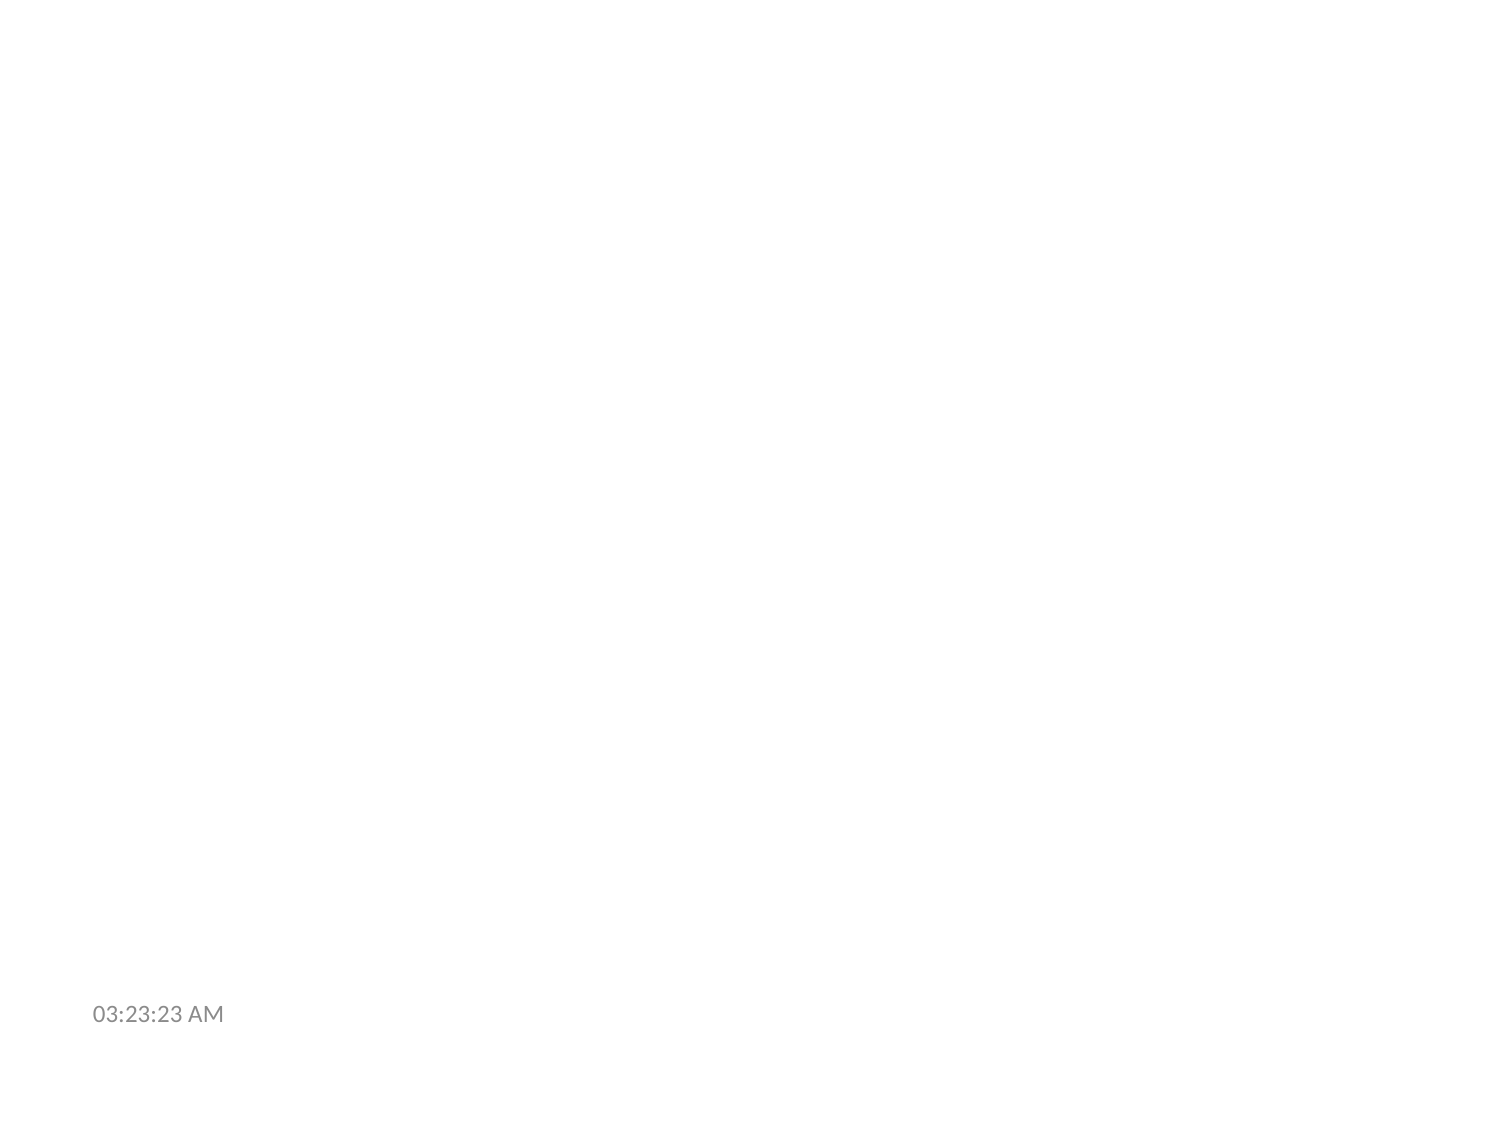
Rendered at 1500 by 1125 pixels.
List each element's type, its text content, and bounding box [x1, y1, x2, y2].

text_box 3:35:09 PM [77, 982, 428, 1043]
